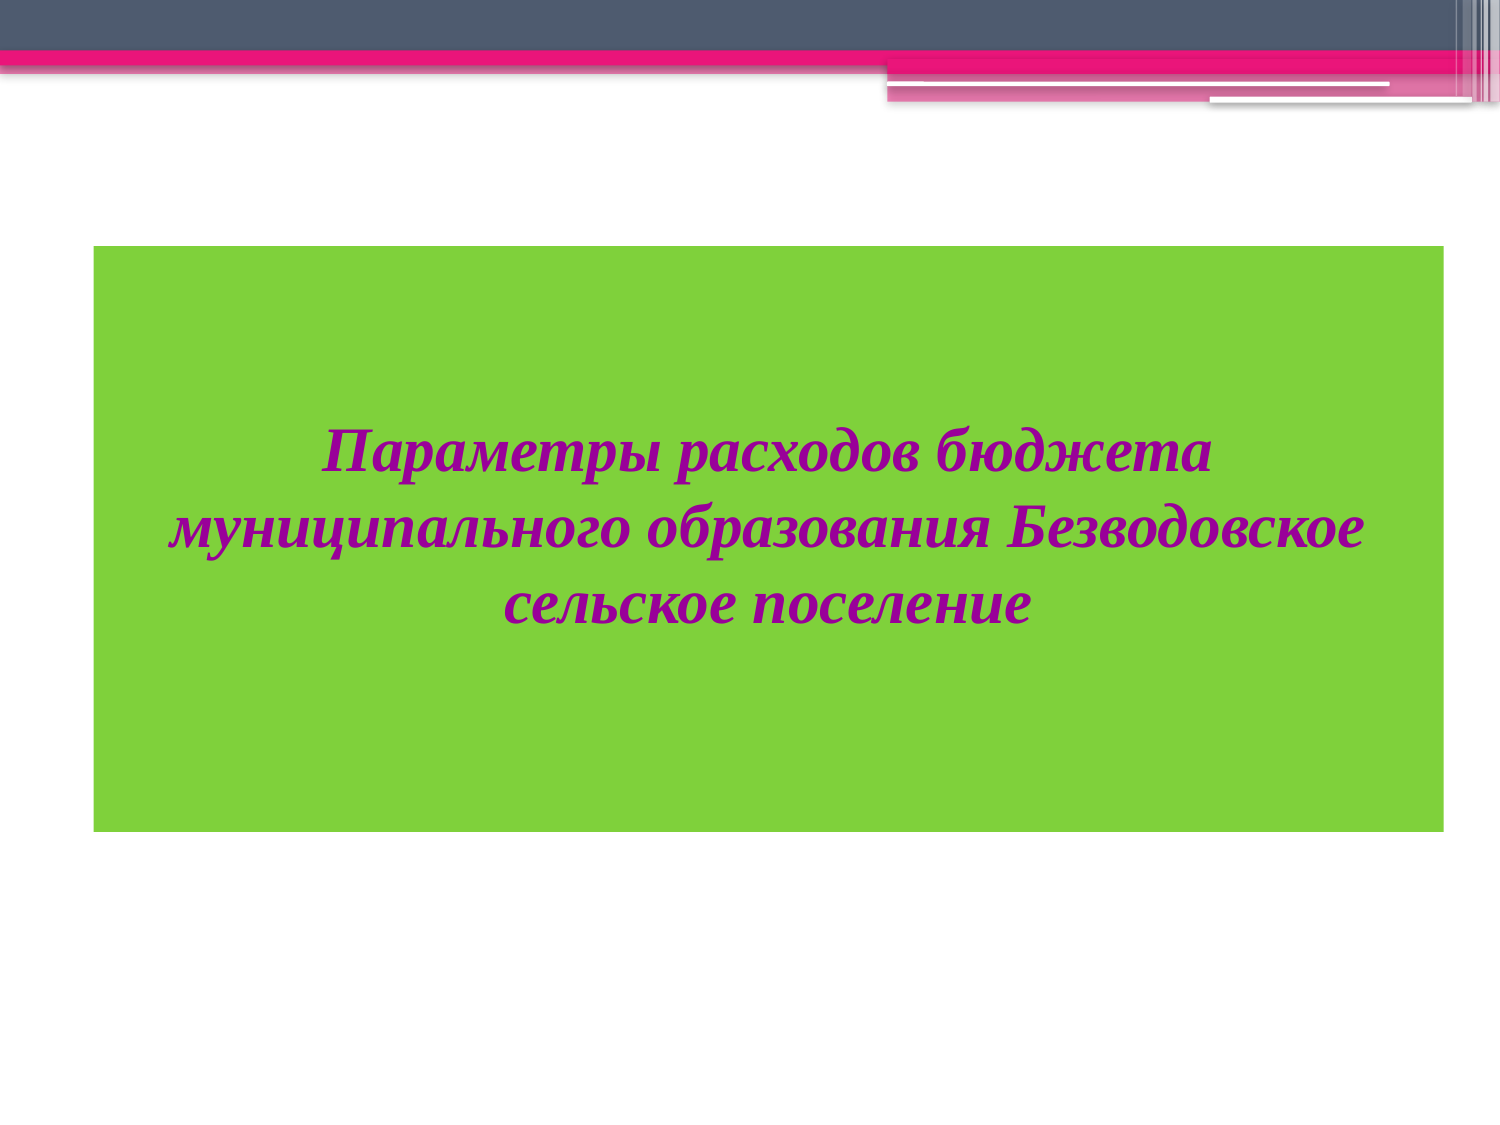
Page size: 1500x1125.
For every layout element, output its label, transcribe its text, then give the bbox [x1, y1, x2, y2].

title Параметры расходов бюджета муниципального образования Безводовское сельское поселение [93, 246, 1444, 832]
